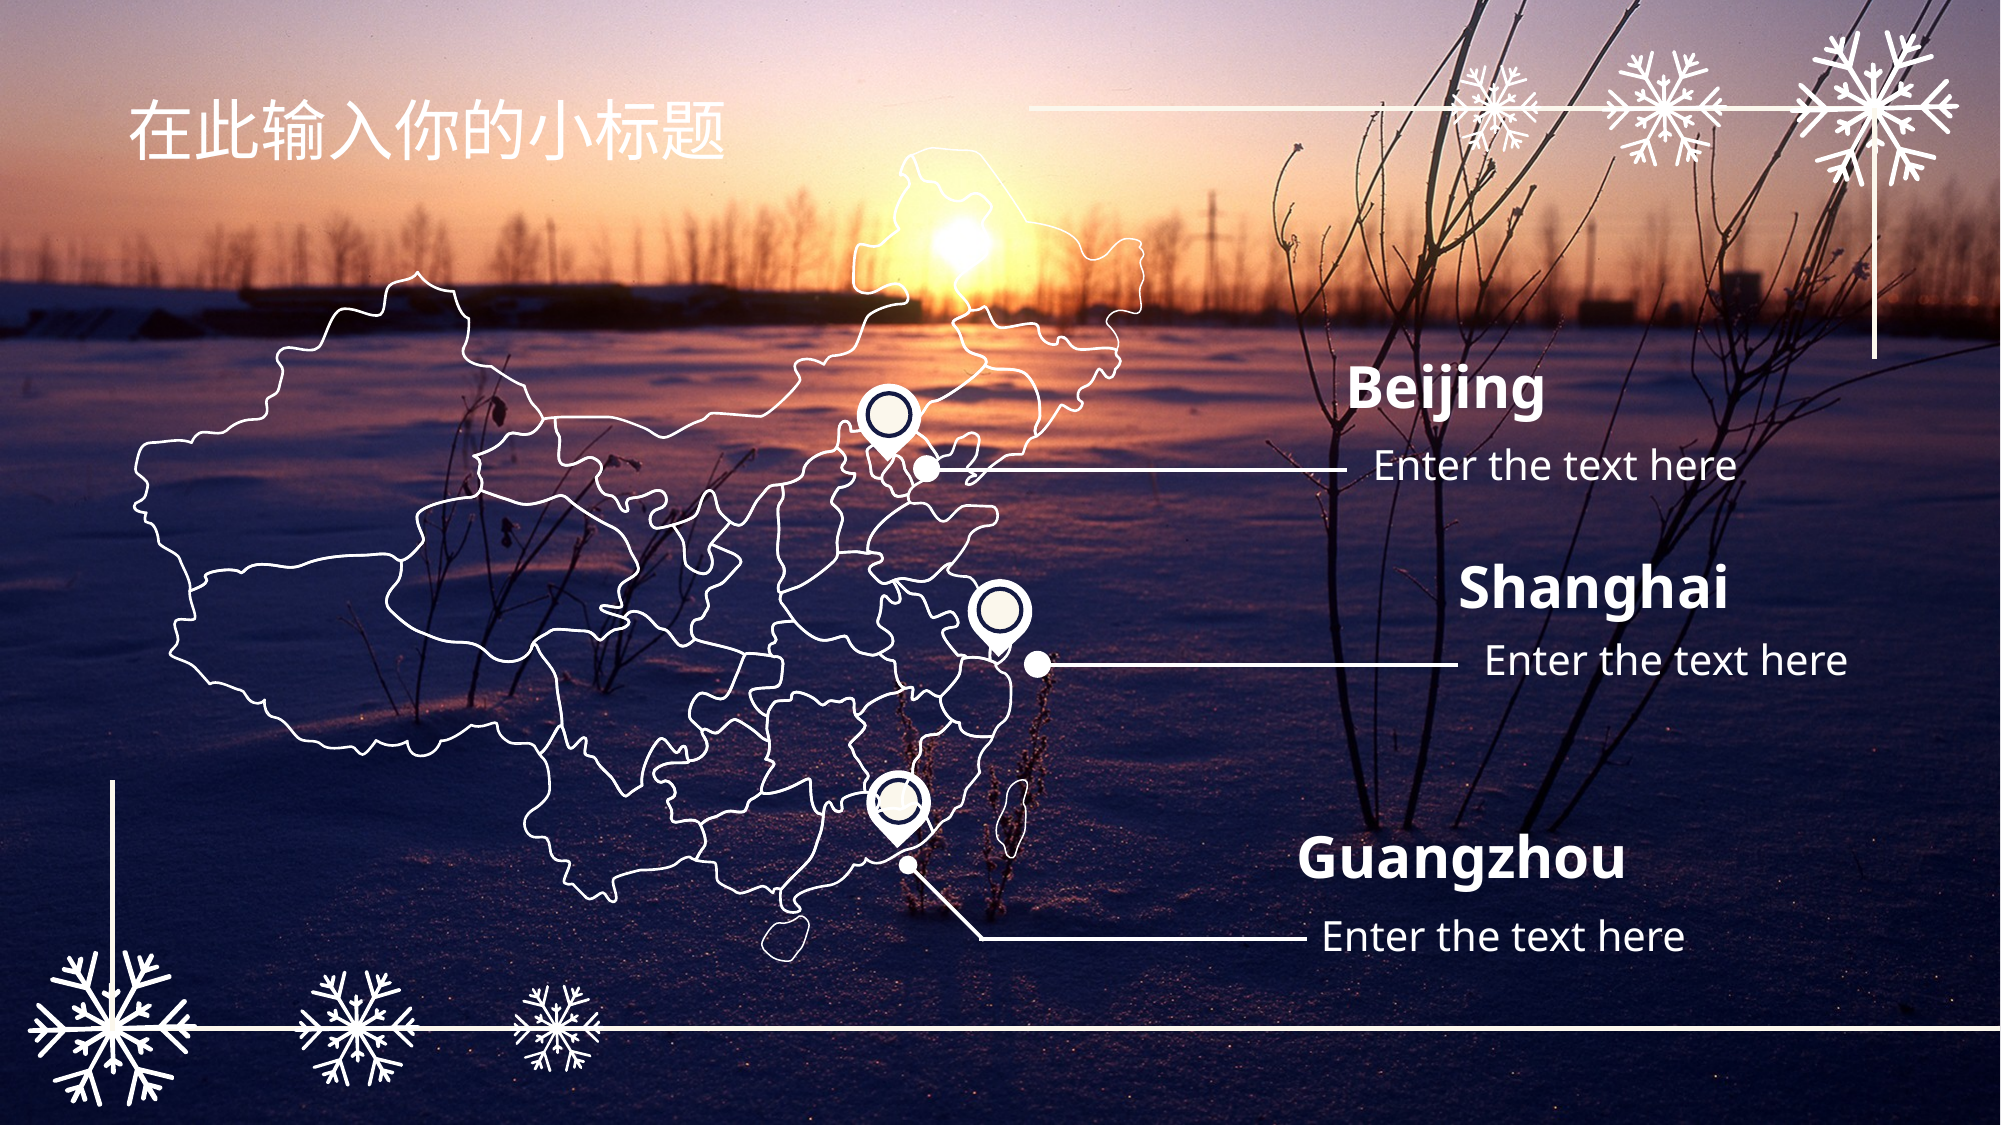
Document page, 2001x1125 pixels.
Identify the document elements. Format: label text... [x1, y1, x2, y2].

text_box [133, 147, 1149, 946]
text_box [856, 342, 1829, 498]
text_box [29, 946, 2000, 1111]
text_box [967, 542, 1940, 693]
text_box 在此输入你的小标题 [112, 81, 1023, 177]
picture [0, 0, 2001, 1125]
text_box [1028, 26, 1958, 360]
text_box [1153, 769, 1827, 946]
